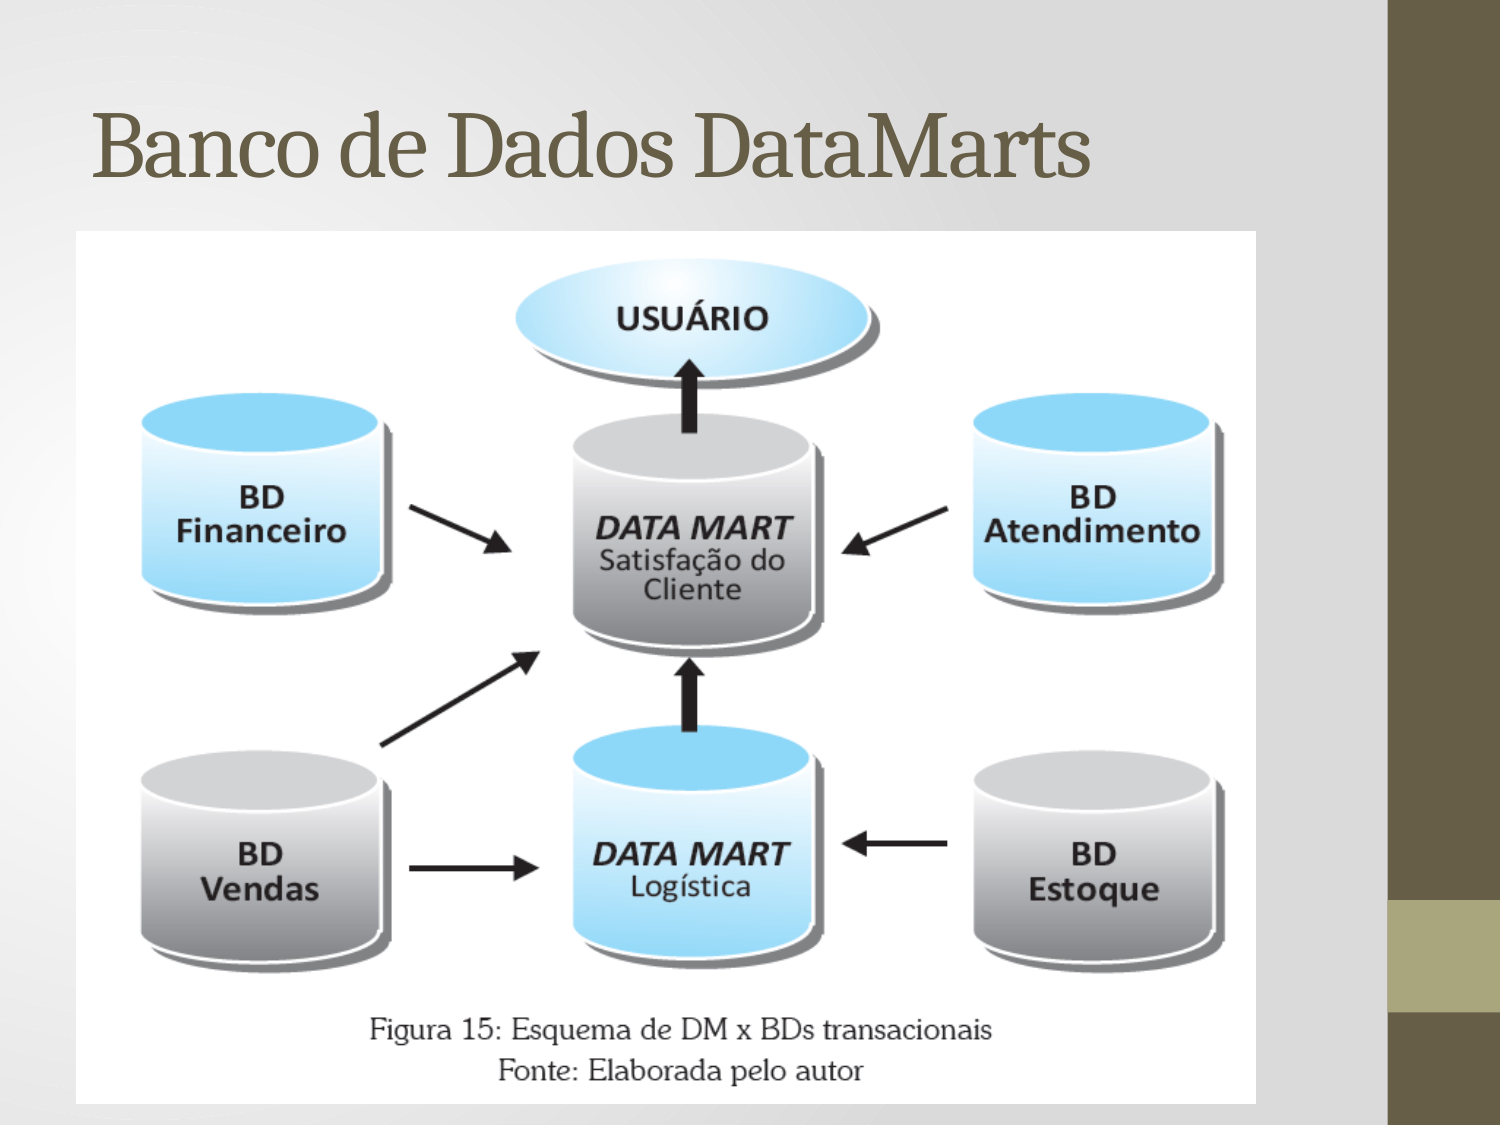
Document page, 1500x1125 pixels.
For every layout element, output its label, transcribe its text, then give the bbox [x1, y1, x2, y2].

picture [76, 231, 1257, 1105]
title Banco de Dados DataMarts [75, 45, 1325, 233]
